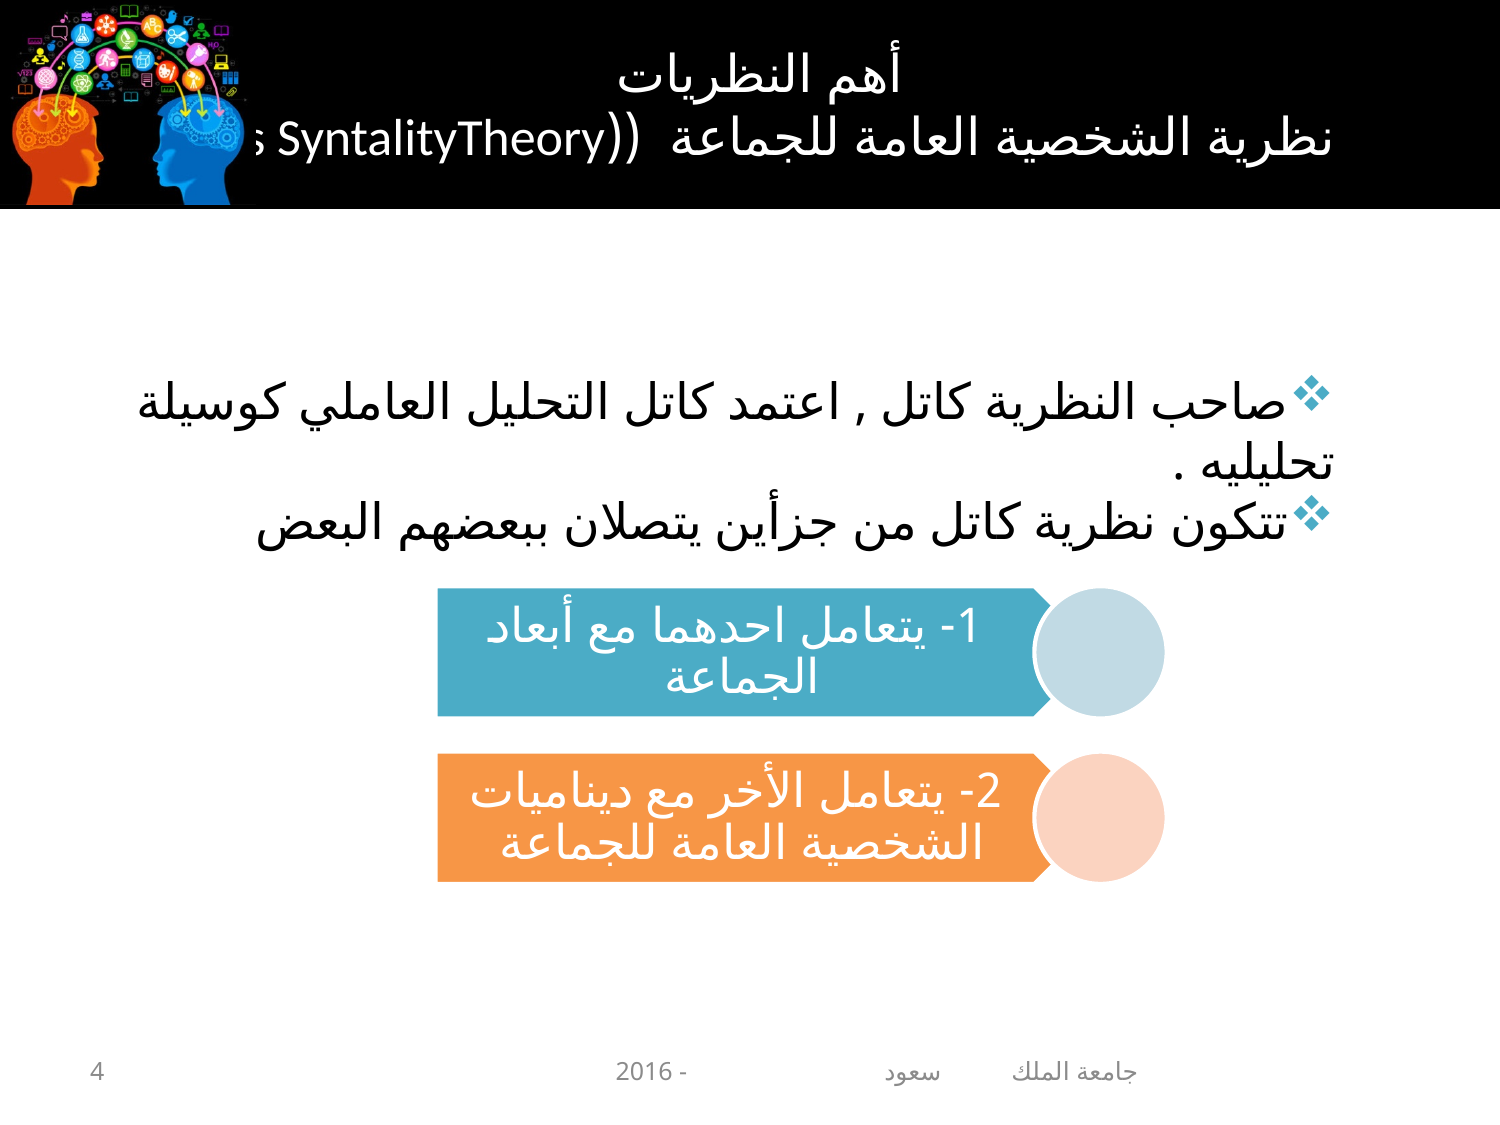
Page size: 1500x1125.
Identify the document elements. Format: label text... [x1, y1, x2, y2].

text_box أهم النظريات نظرية الشخصية العامة للجماعة ((Groups SyntalityTheory [257, 0, 1500, 209]
picture [0, 0, 256, 205]
slide_number 4 [75, 1042, 425, 1103]
text_box صاحب النظرية كاتل , اعتمد كاتل التحليل العاملي كوسيلة تحليليه . تتكون نظرية كاتل من جزأين يتصلان ببعضهم البعض [0, 361, 1350, 693]
footer جامعة الملك سعود - 2016 [512, 1042, 988, 1103]
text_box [300, 585, 1302, 885]
